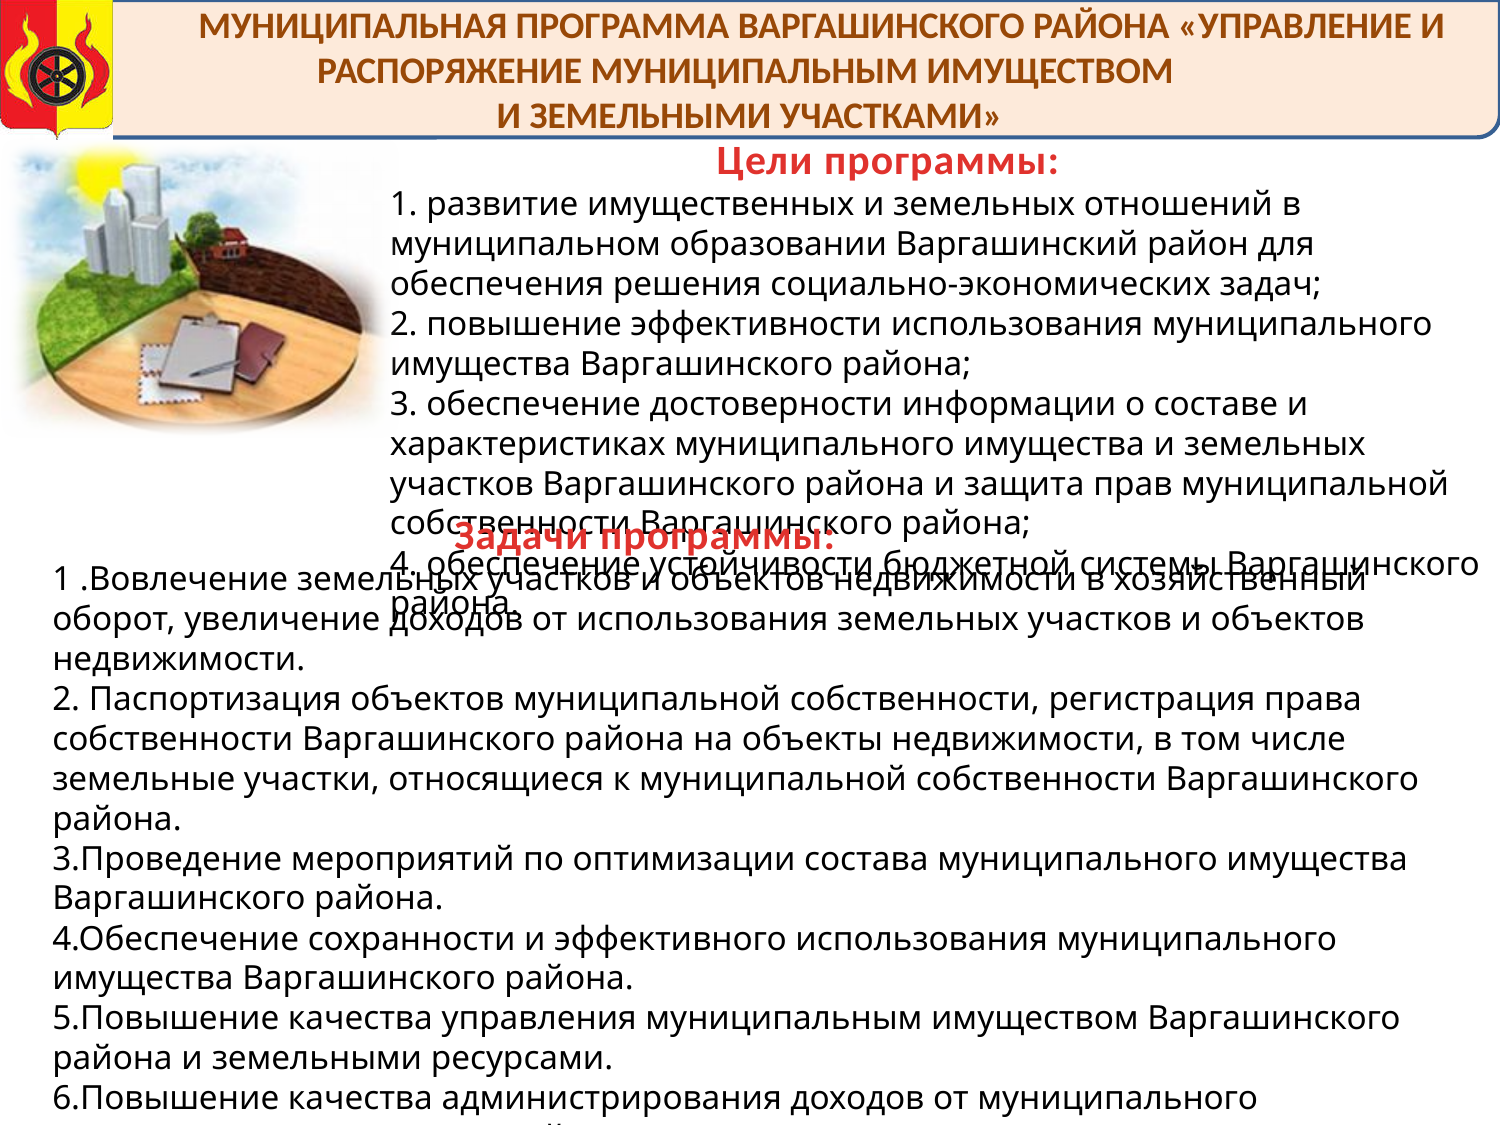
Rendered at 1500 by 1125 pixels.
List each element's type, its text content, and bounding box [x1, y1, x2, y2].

text_box Цели программы: [701, 125, 1075, 190]
text_box 1 .Вовлечение земельных участков и объектов недвижимости в хозяйственный оборот, увеличение доходов от использования земельных участков и объектов недвижимости. 2. Паспортизация объектов муниципальной собственности, регистрация права собственности Варгашинского района на объекты недвижимости, в том числе земельные участки, относящиеся к муниципальной собственности Варгашинского района. 3.Проведение мероприятий по оптимизации состава муниципального имущества Варгашинского района. 4.Обеспечение сохранности и эффективного использования муниципального имущества Варгашинского района. 5.Повышение качества управления муниципальным имуществом Варгашинского района и земельными ресурсами. 6.Повышение качества администрирования доходов от муниципального имущества Варгашинского района и земельных ресурсов. 7. Осуществление земельного контроля за использованием земельных участков в границах сельских поселений Варгашинского района. [37, 549, 1463, 1125]
text_box Задачи программы: [439, 500, 851, 549]
picture [0, 0, 401, 439]
text_box МУНИЦИПАЛЬНАЯ ПРОГРАММА ВАРГАШИНСКОГО РАЙОНА «УПРАВЛЕНИЕ И РАСПОРЯЖЕНИЕ МУНИЦИПАЛЬНЫМ ИМУЩЕСТВОМ И ЗЕМЕЛЬНЫМИ УЧАСТКАМИ» [113, 0, 1500, 140]
text_box 1. развитие имущественных и земельных отношений в муниципальном образовании Варгашинский район для обеспечения решения социально-экономических задач; 2. повышение эффективности использования муниципального имущества Варгашинского района; 3. обеспечение достоверности информации о составе и характеристиках муниципального имущества и земельных участков Варгашинского района и защита прав муниципальной собственности Варгашинского района; 4. обеспечение устойчивости бюджетной системы Варгашинского района. [374, 174, 1500, 629]
